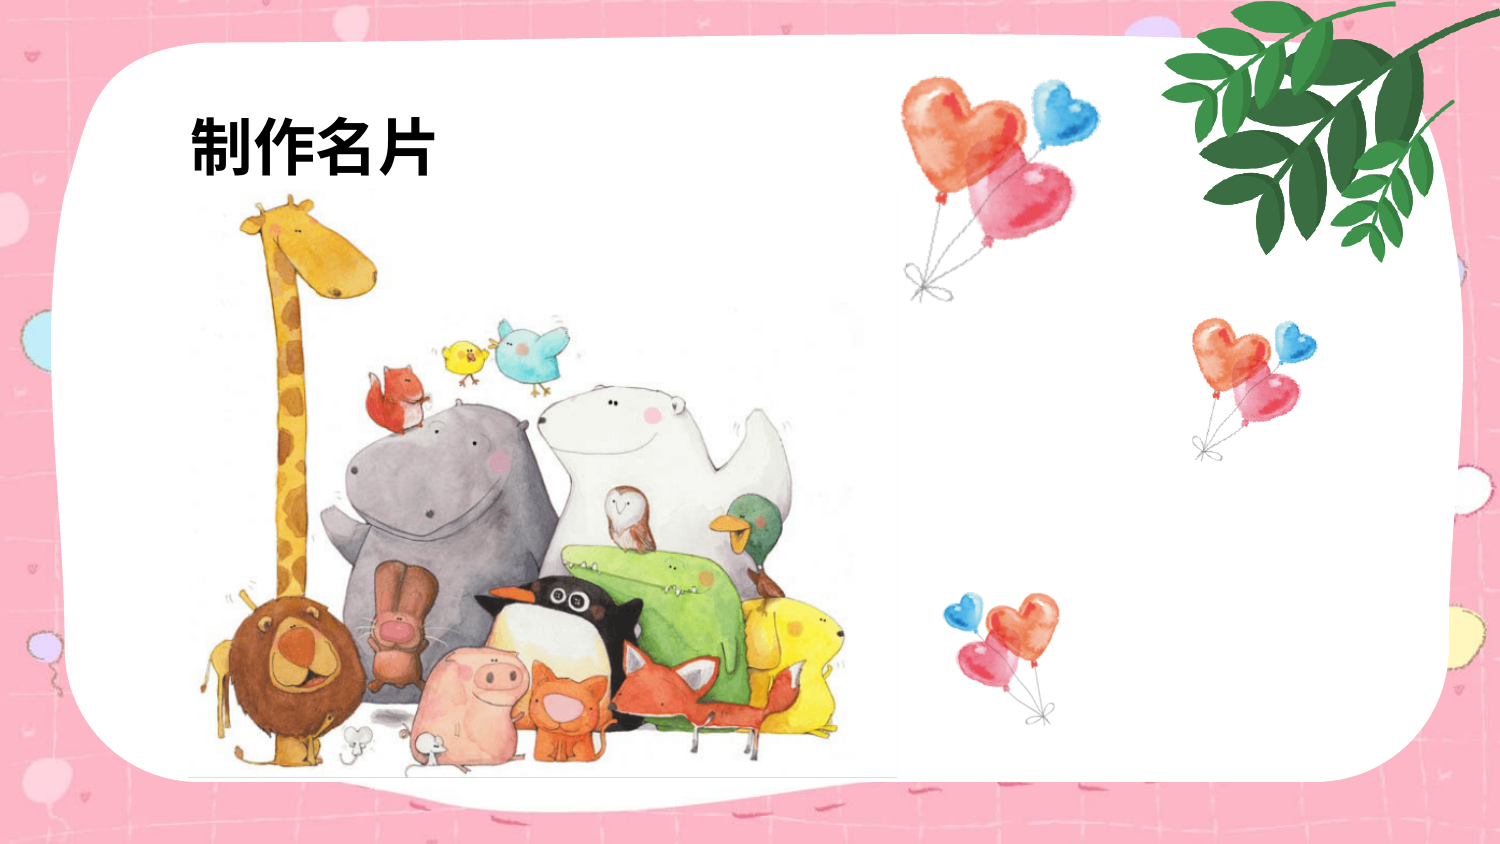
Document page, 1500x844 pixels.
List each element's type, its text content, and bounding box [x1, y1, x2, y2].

picture [0, 0, 1500, 844]
text_box 制作名片 [179, 102, 570, 189]
